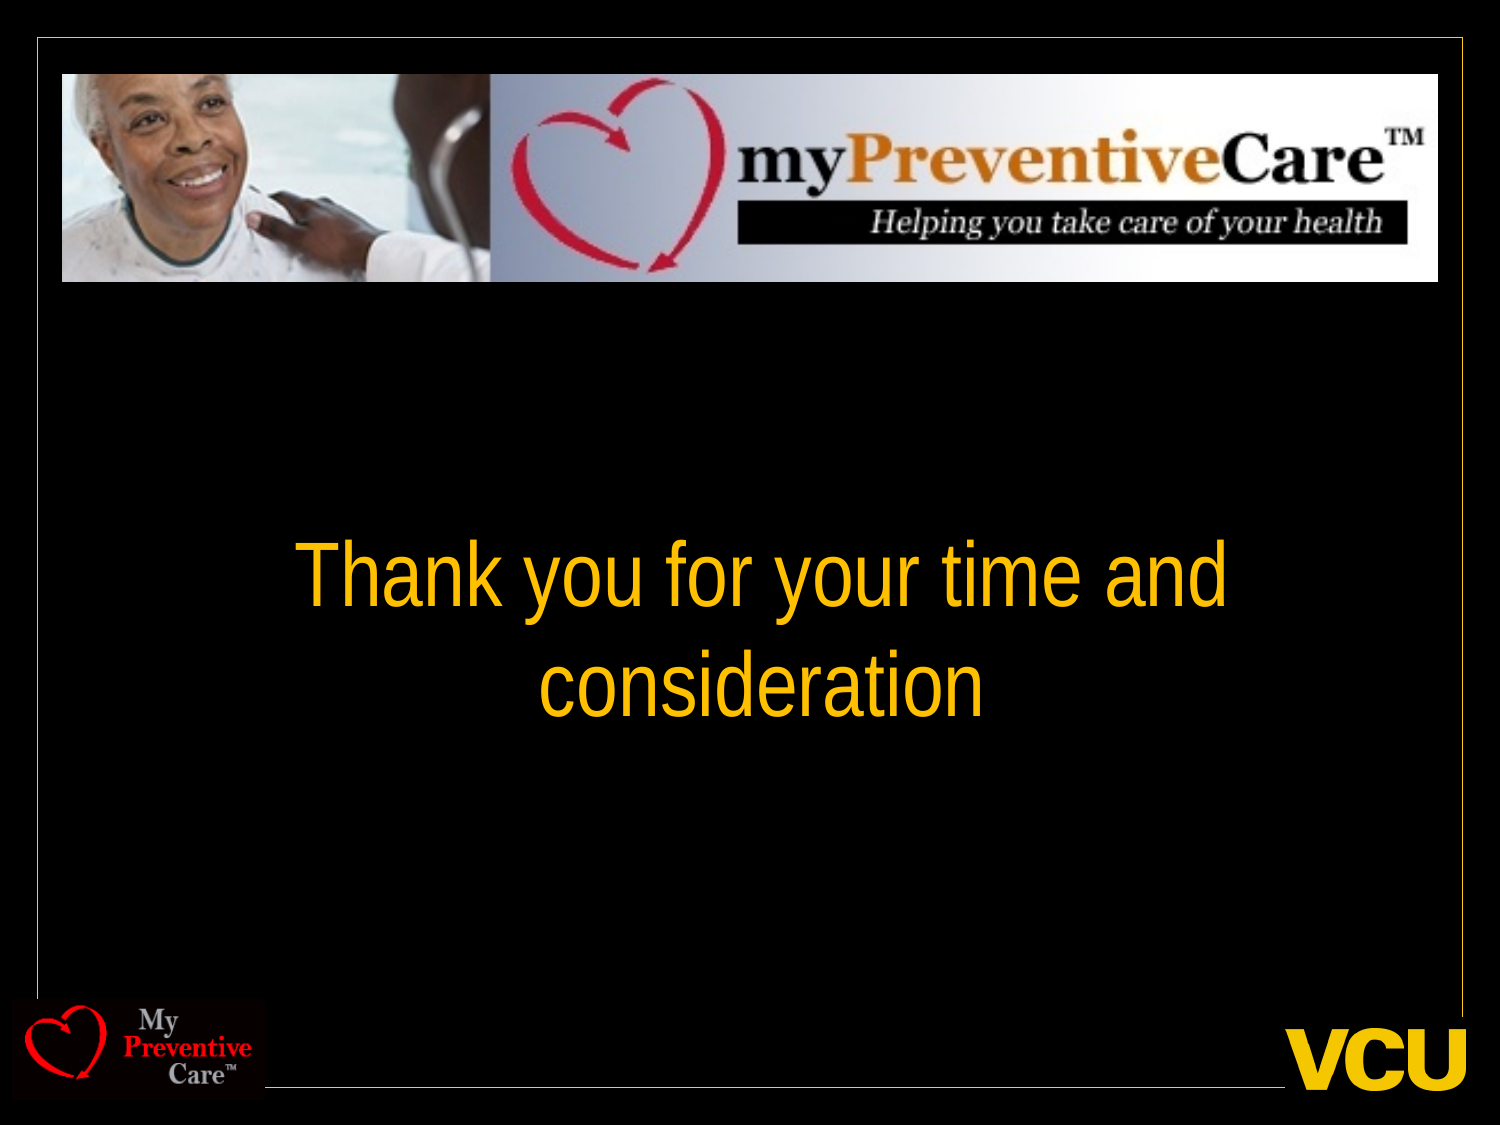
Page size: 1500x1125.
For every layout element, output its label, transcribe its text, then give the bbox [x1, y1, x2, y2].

picture [62, 74, 1438, 282]
picture [1285, 1017, 1474, 1091]
title Thank you for your time and consideration [99, 474, 1426, 776]
picture [12, 999, 265, 1100]
